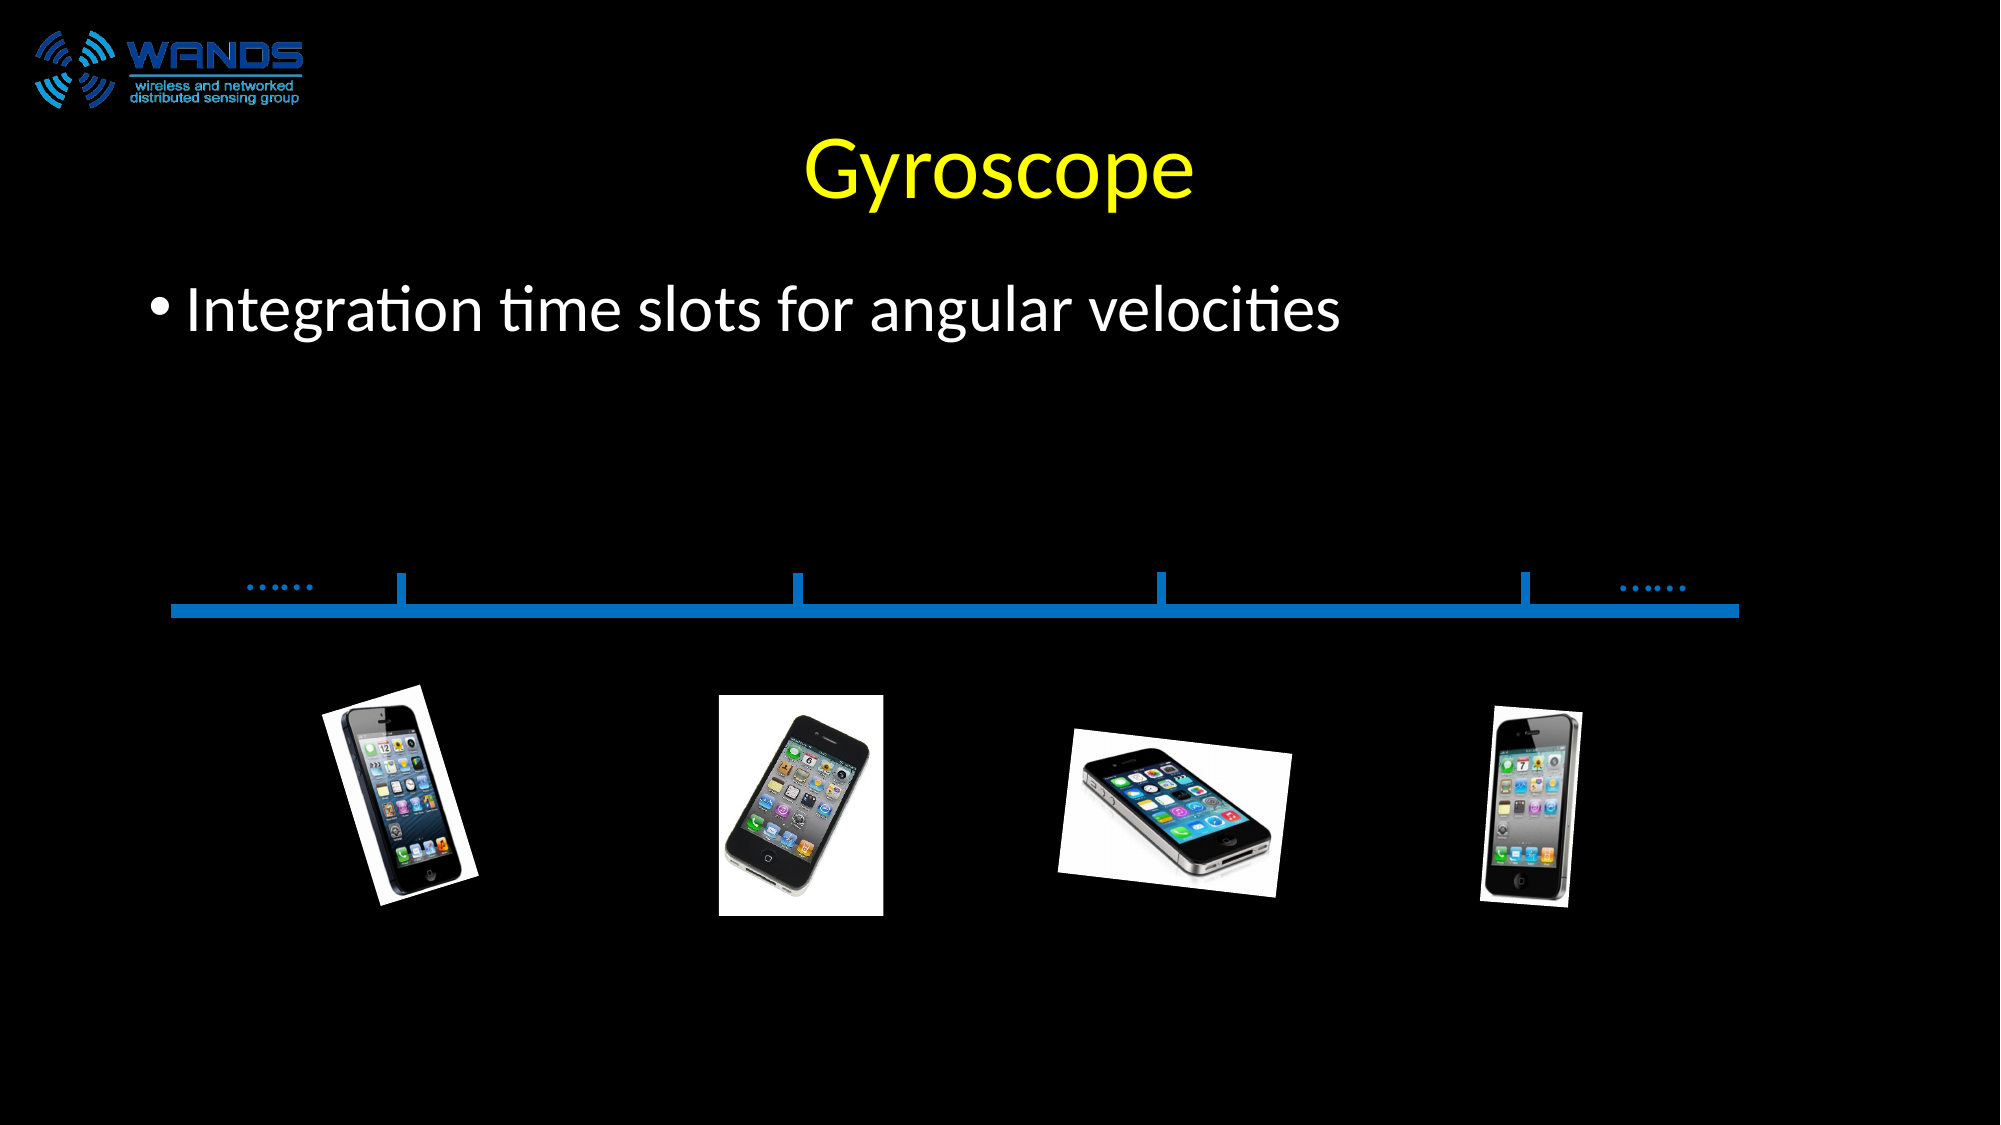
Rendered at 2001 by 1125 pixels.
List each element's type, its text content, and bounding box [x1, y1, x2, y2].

text_box …… [1603, 534, 1739, 609]
picture [35, 28, 303, 109]
picture [718, 695, 884, 916]
picture [1479, 705, 1583, 908]
text_box …… [230, 533, 366, 608]
list Integration time slots for angular velocities [133, 266, 1686, 386]
title Gyroscope [137, 59, 1863, 278]
picture [321, 685, 479, 906]
picture [1057, 728, 1293, 898]
